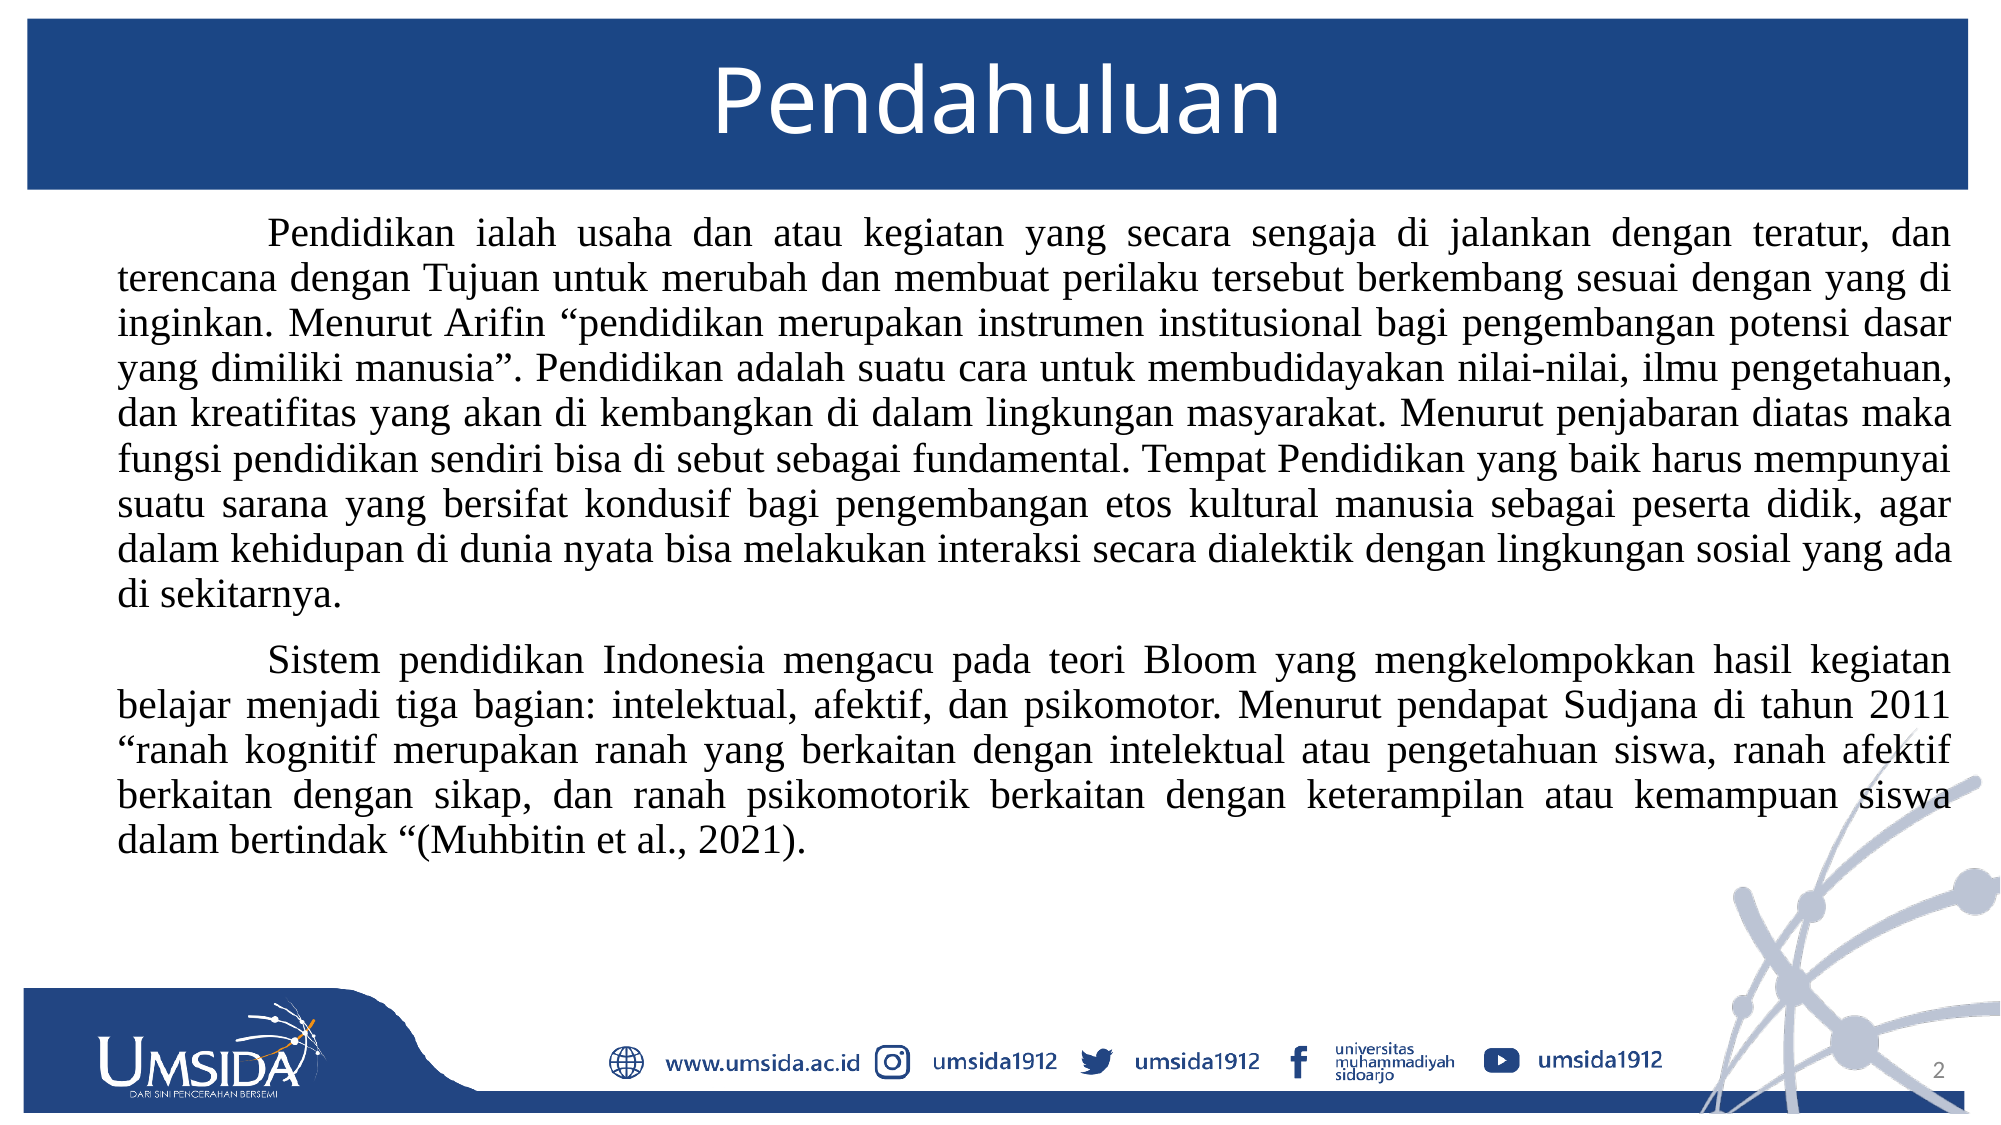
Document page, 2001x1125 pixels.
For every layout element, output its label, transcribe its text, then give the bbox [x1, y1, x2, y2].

picture [23, 51, 2001, 1114]
list Pendidikan ialah usaha dan atau kegiatan yang secara sengaja di jalankan dengan teratur, dan terencana dengan Tujuan untuk merubah dan membuat perilaku tersebut berkembang sesuai dengan yang di inginkan. Menurut Arifin “pendidikan merupakan instrumen institusional bagi pengembangan potensi dasar yang dimiliki manusia”. Pendidikan adalah suatu cara untuk membudidayakan nilai-nilai, ilmu pengetahuan, dan kreatifitas yang akan di kembangkan di dalam lingkungan masyarakat. Menurut penjabaran diatas maka fungsi pendidikan sendiri bisa di sebut sebagai fundamental. Tempat Pendidikan yang baik harus mempunyai suatu sarana yang bersifat kondusif bagi pengembangan etos kultural manusia sebagai peserta didik, agar dalam kehidupan di dunia nyata bisa melakukan interaksi secara dialektik dengan lingkungan sosial yang ada di sekitarnya. Sistem pendidikan Indonesia mengacu pada teori Bloom yang mengkelompokkan hasil kegiatan belajar menjadi tiga bagian: intelektual, afektif, dan psikomotor. Menurut pendapat Sudjana di tahun 2011 “ranah kognitif merupakan ranah yang berkaitan dengan intelektual atau pengetahuan siswa, ranah afektif berkaitan dengan sikap, dan ranah psikomotorik berkaitan dengan keterampilan atau kemampuan siswa dalam bertindak “(Muhbitin et al., 2021). [27, 203, 1969, 1039]
title Pendahuluan [27, 18, 1969, 190]
